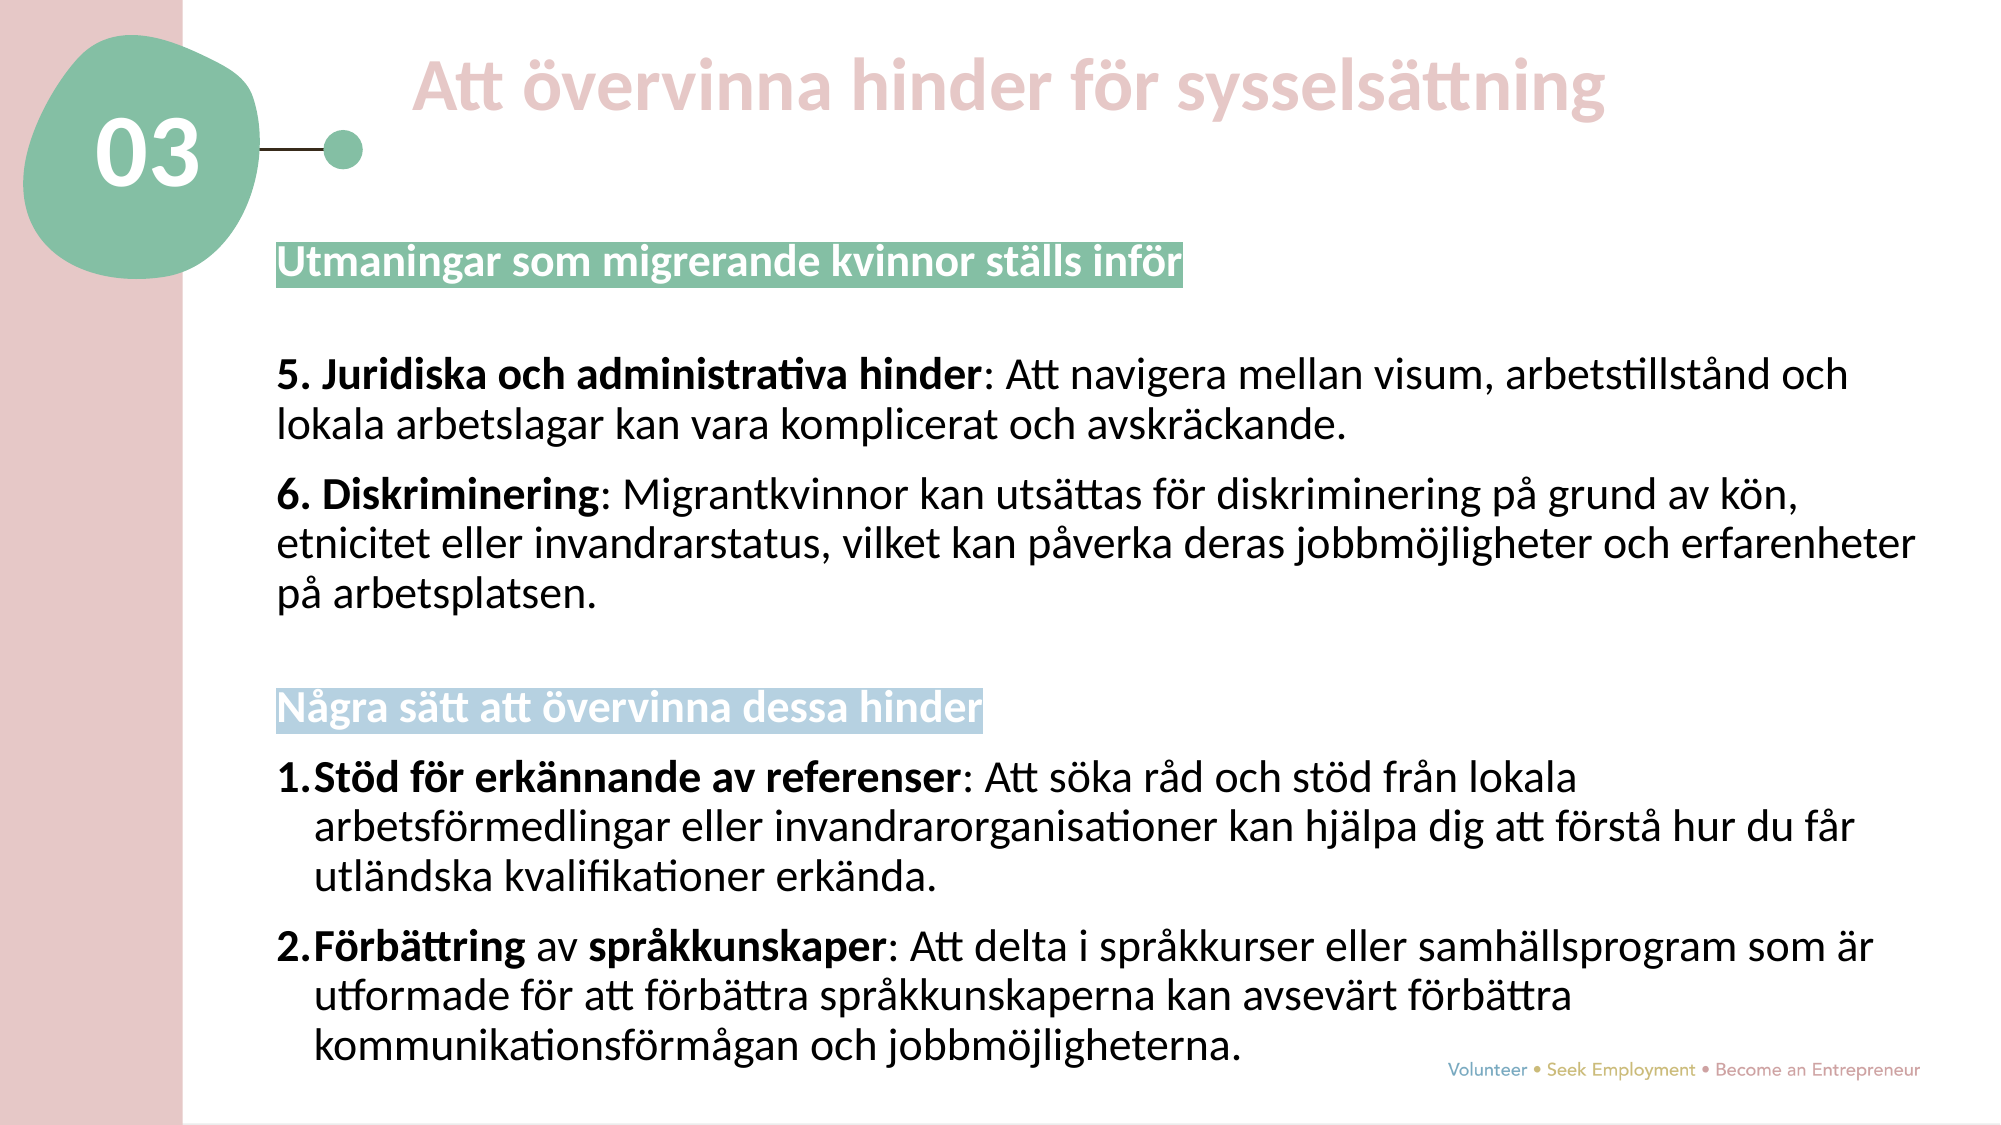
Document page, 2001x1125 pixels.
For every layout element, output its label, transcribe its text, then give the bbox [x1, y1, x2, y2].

text_box 03 [21, 88, 275, 230]
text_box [110, 129, 363, 170]
text_box [0, 0, 184, 1125]
text_box [34, 230, 234, 280]
text_box Att övervinna hinder för sysselsättning [397, 42, 1658, 149]
text_box Utmaningar som migrerande kvinnor ställs inför 5. Juridiska och administrativa hinder: Att navigera mellan visum, arbetstillstånd och lokala arbetslagar kan vara komplicerat och avskräckande. 6. Diskriminering: Migrantkvinnor kan utsättas för diskriminering på grund av kön, etnicitet eller invandrarstatus, vilket kan påverka deras jobbmöjligheter och erfarenheter på arbetsplatsen. Några sätt att övervinna dessa hinder Stöd för erkännande av referenser: Att söka råd och stöd från lokala arbetsförmedlingar eller invandrarorganisationer kan hjälpa dig att förstå hur du får utländska kvalifikationer erkända. Förbättring av språkkunskaper: Att delta i språkkurser eller samhällsprogram som är utformade för att förbättra språkkunskaperna kan avsevärt förbättra kommunikationsförmågan och jobbmöjligheterna. [261, 229, 1941, 434]
picture [1418, 1046, 1971, 1103]
text_box [55, 35, 249, 88]
